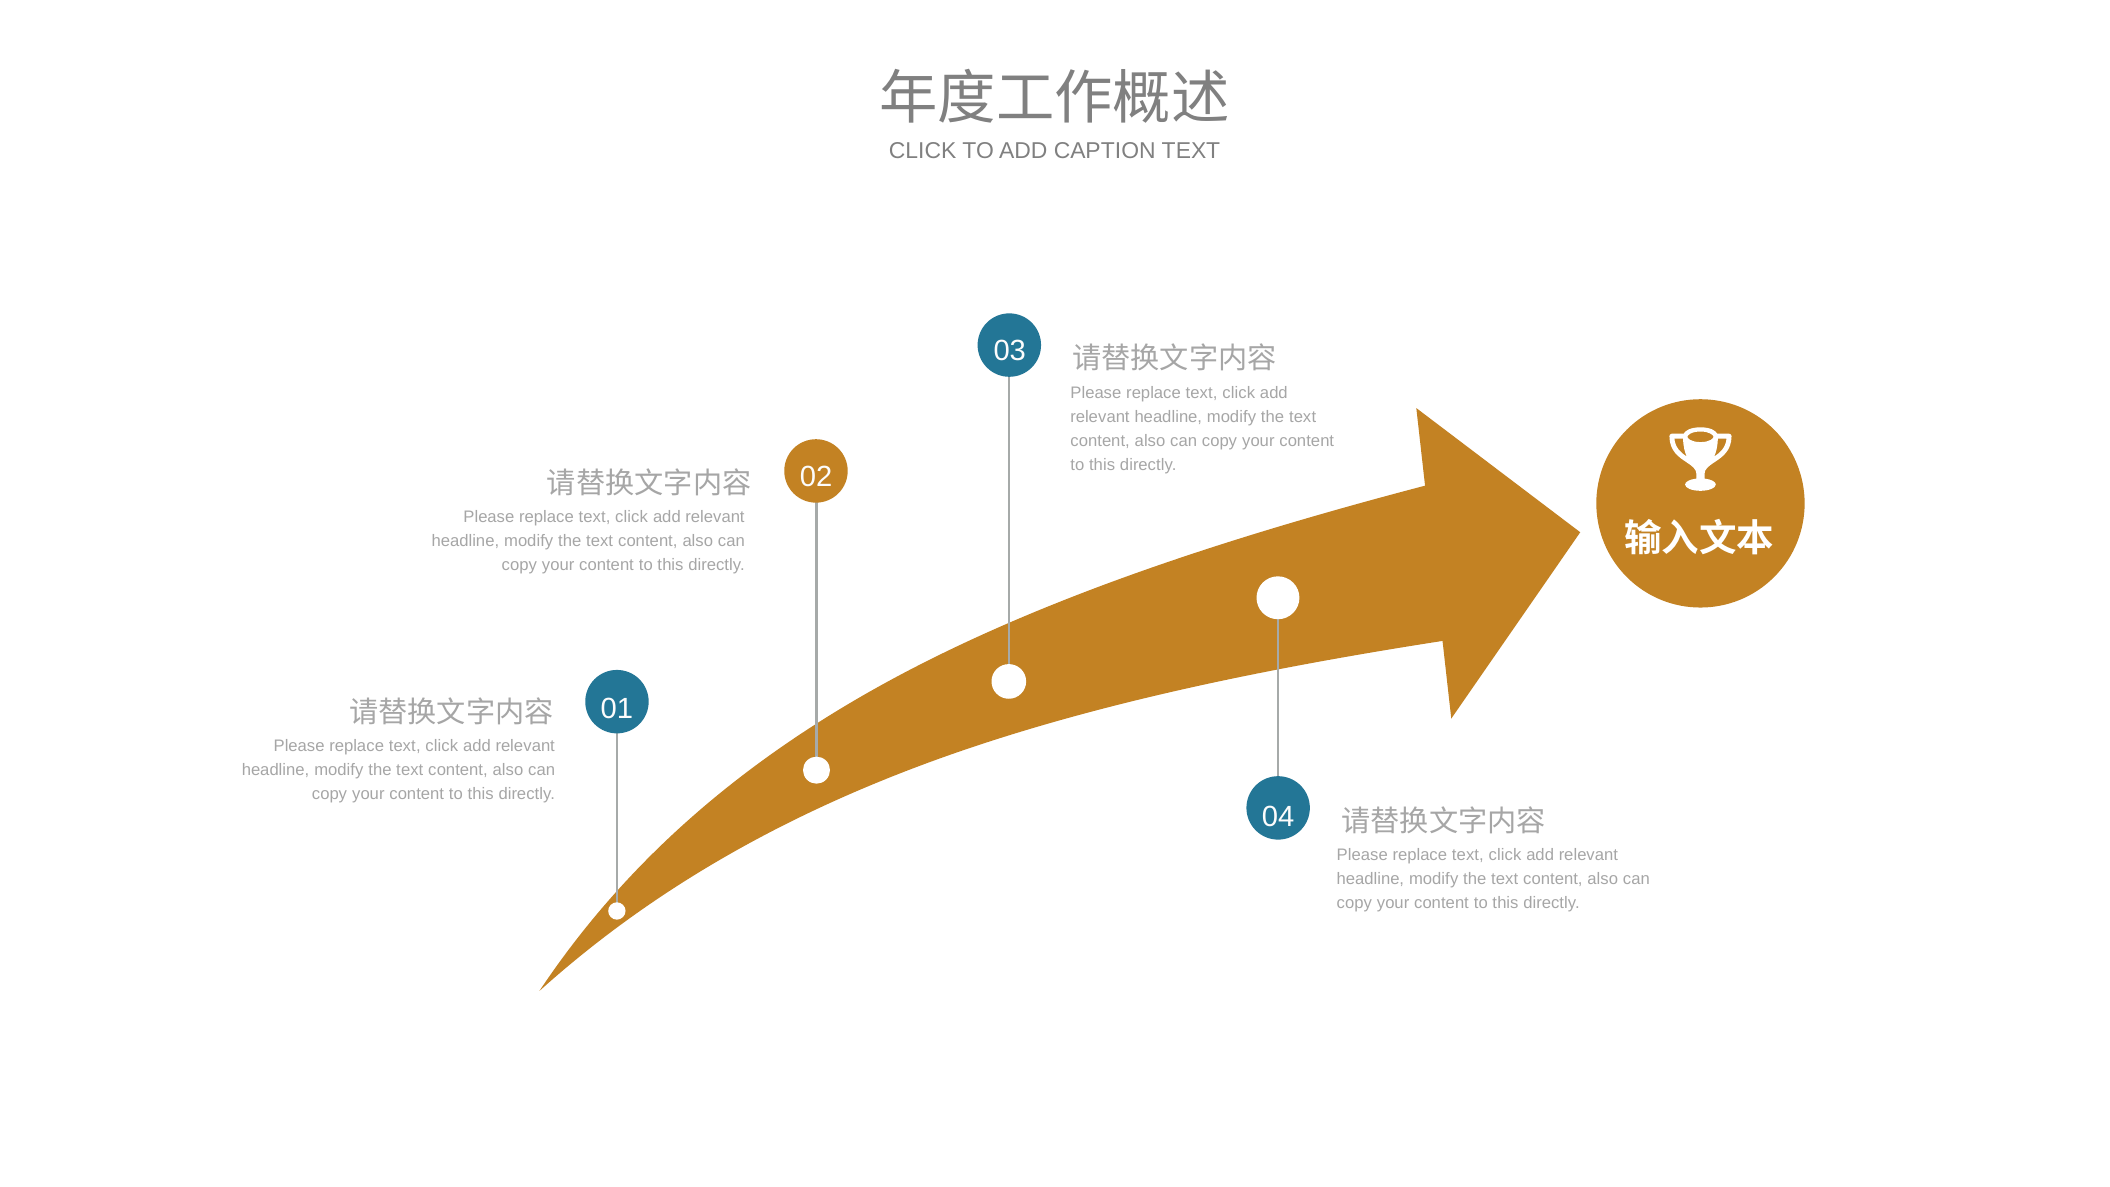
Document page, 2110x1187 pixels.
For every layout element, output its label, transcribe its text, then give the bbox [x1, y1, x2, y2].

text_box Please replace text, click add relevant headline, modify the text content, also can copy your content to this directly. [1336, 839, 1676, 912]
text_box 02 [796, 447, 836, 495]
text_box 请替换文字内容 [315, 686, 554, 729]
text_box [1256, 576, 1300, 620]
text_box 请替换文字内容 [494, 457, 752, 500]
text_box 03 [990, 321, 1030, 369]
text_box [608, 902, 626, 920]
text_box 01 [597, 680, 637, 727]
text_box [539, 408, 1581, 991]
text_box [585, 669, 649, 734]
text_box CLICK TO ADD CAPTION TEXT [865, 135, 1245, 163]
text_box 输入文本 [1622, 499, 1776, 561]
text_box Please replace text, click add relevant headline, modify the text content, also can copy your content to this directly. [406, 501, 746, 574]
text_box Please replace text, click add relevant headline, modify the text content, also can copy your content to this directly. [1070, 378, 1352, 474]
text_box [977, 313, 1042, 377]
text_box 请替换文字内容 [1072, 332, 1294, 375]
text_box Please replace text, click add relevant headline, modify the text content, also can copy your content to this directly. [216, 730, 556, 803]
text_box [784, 439, 848, 503]
text_box [1261, 835, 1295, 840]
text_box 年度工作概述 [865, 60, 1245, 131]
text_box [1669, 427, 1732, 491]
text_box [803, 756, 831, 784]
text_box [1246, 776, 1310, 833]
text_box 请替换文字内容 [1341, 795, 1563, 838]
text_box [1596, 399, 1805, 608]
text_box [991, 664, 1027, 699]
text_box 04 [1258, 787, 1298, 835]
